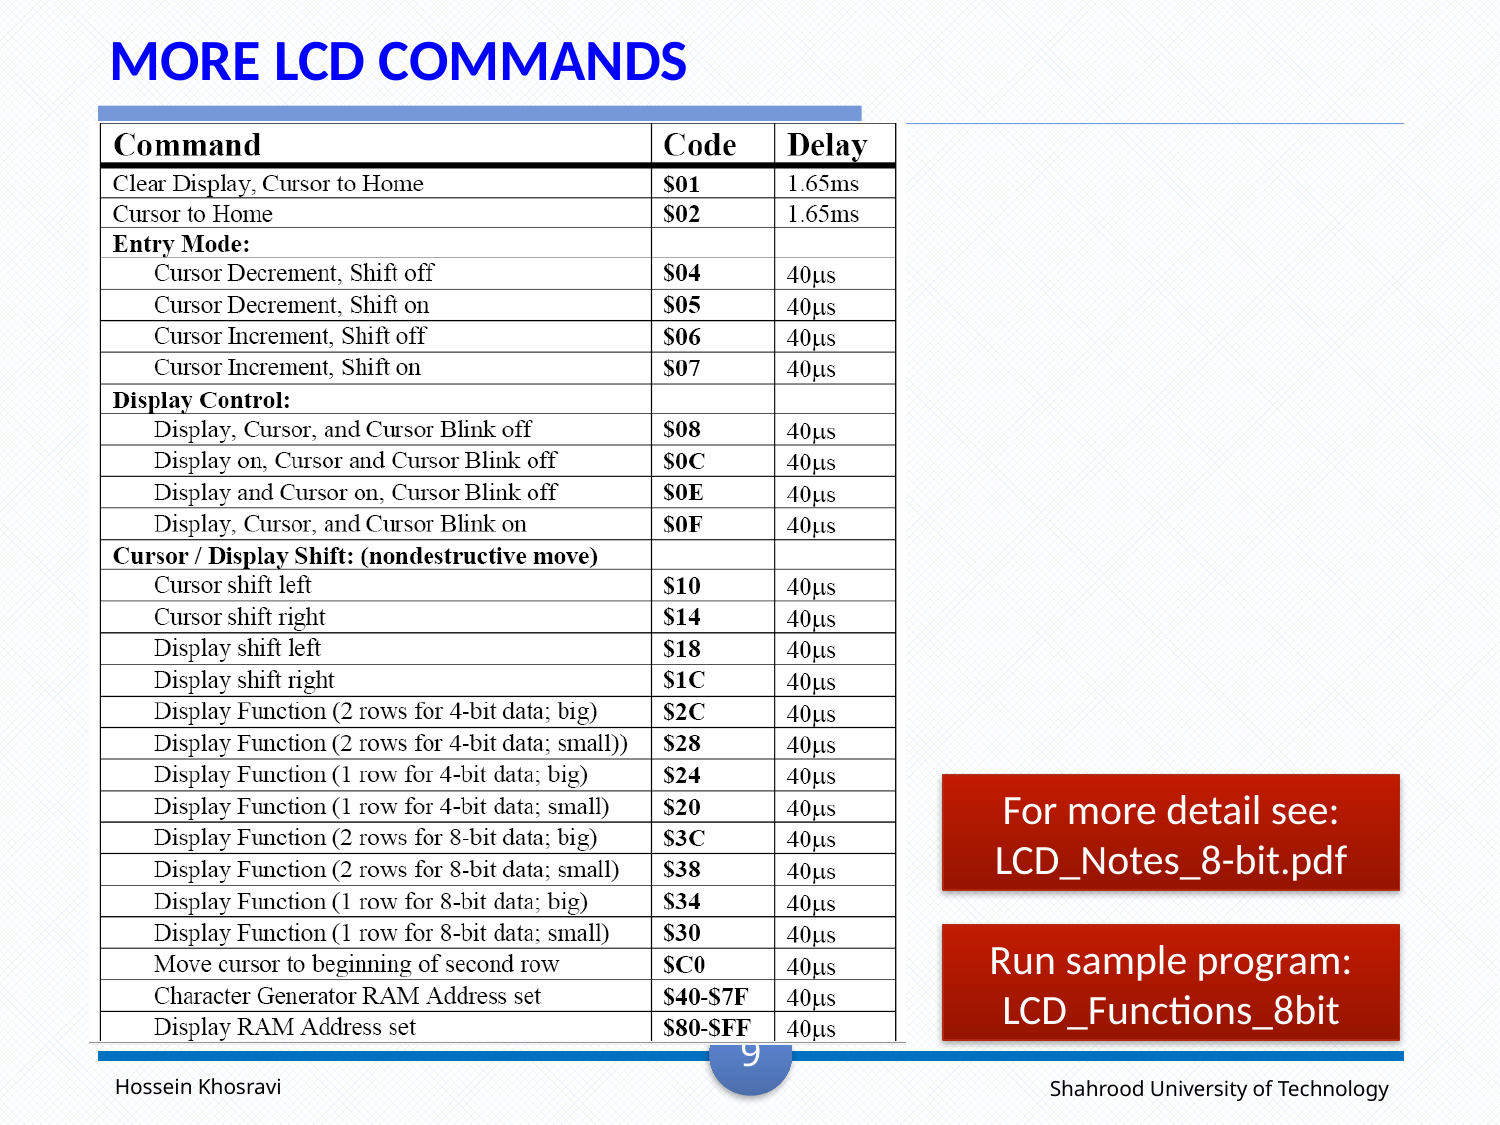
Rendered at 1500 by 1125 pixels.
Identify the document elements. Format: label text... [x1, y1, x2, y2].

footer Shahrood University of Technology [928, 1068, 1404, 1110]
text_box Run sample program: LCD_Functions_8bit [942, 924, 1400, 1041]
text_box For more detail see: LCD_Notes_8-bit.pdf [942, 774, 1400, 891]
title MORE LCD COMMANDS [94, 23, 1407, 100]
picture [89, 121, 906, 1045]
slide_number Hossein Khosravi [99, 1066, 425, 1108]
